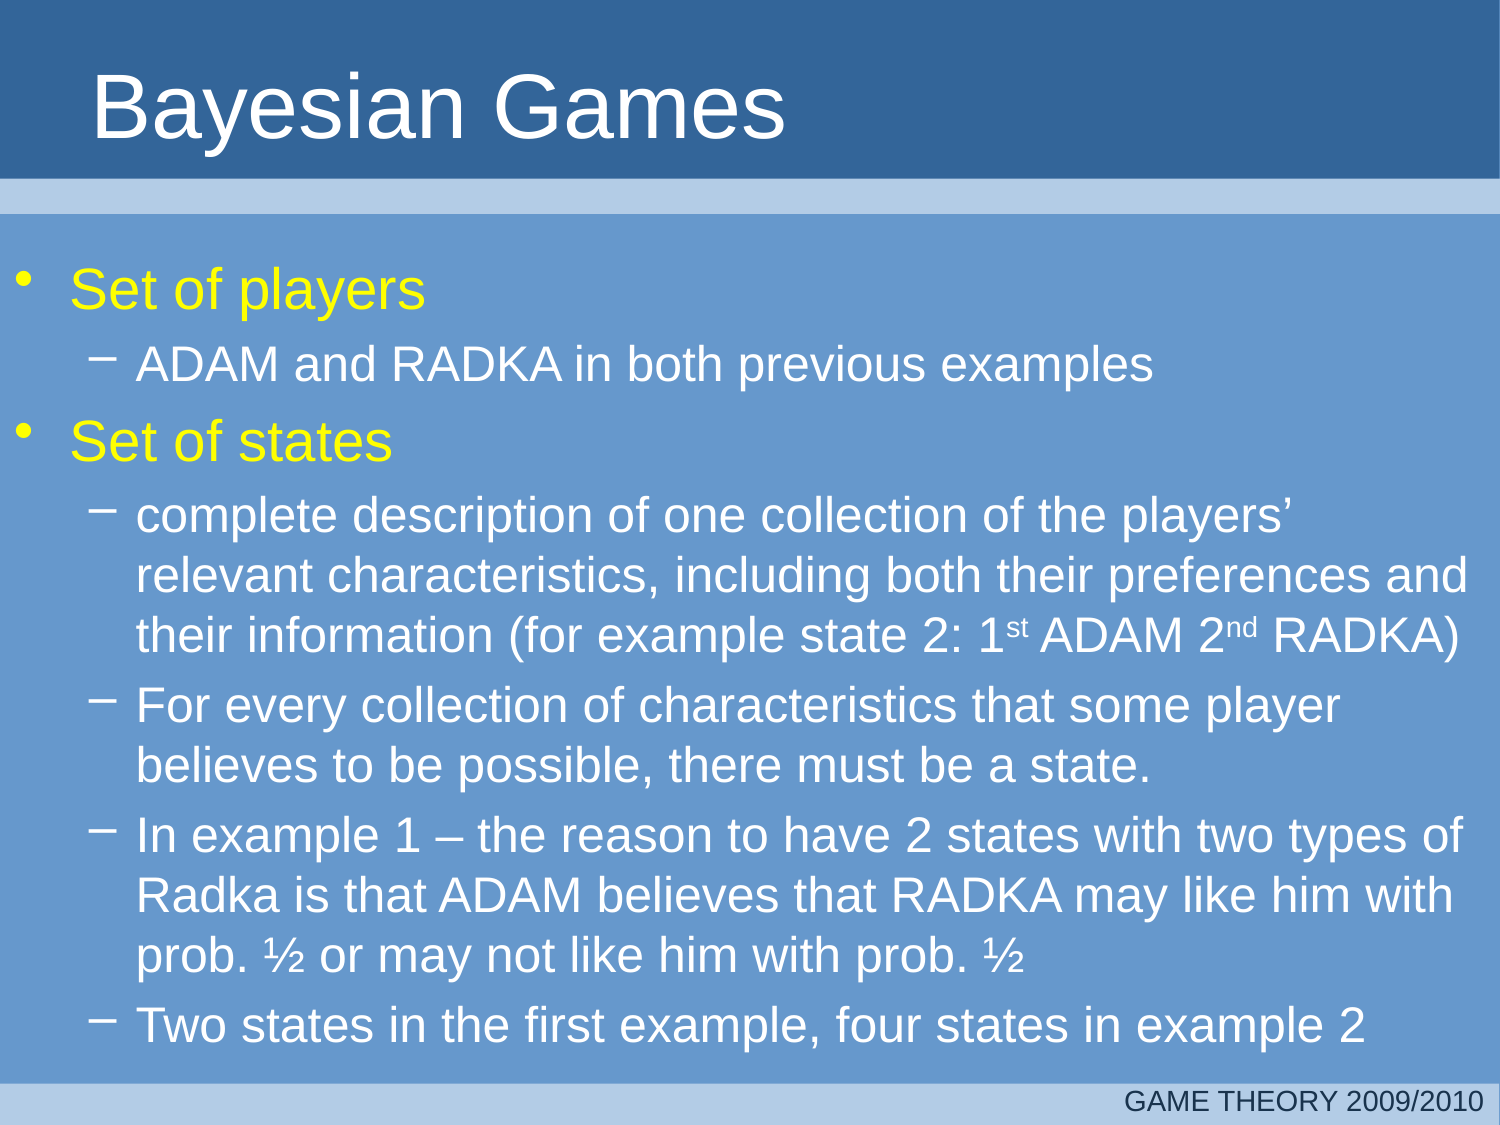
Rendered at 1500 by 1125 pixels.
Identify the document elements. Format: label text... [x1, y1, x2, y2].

title Bayesian Games [74, 42, 1436, 162]
list Set of players ADAM and RADKA in both previous examples Set of states complete description of one collection of the players’ relevant characteristics, including both their preferences and their information (for example state 2: 1st ADAM 2nd RADKA) For every collection of characteristics that some player believes to be possible, there must be a state. In example 1 – the reason to have 2 states with two types of Radka is that ADAM believes that RADKA may like him with prob. ½ or may not like him with prob. ½ Two states in the first example, four states in example 2 [0, 243, 1499, 1000]
text_box GAME THEORY 2009/2010 [1109, 1075, 1500, 1125]
